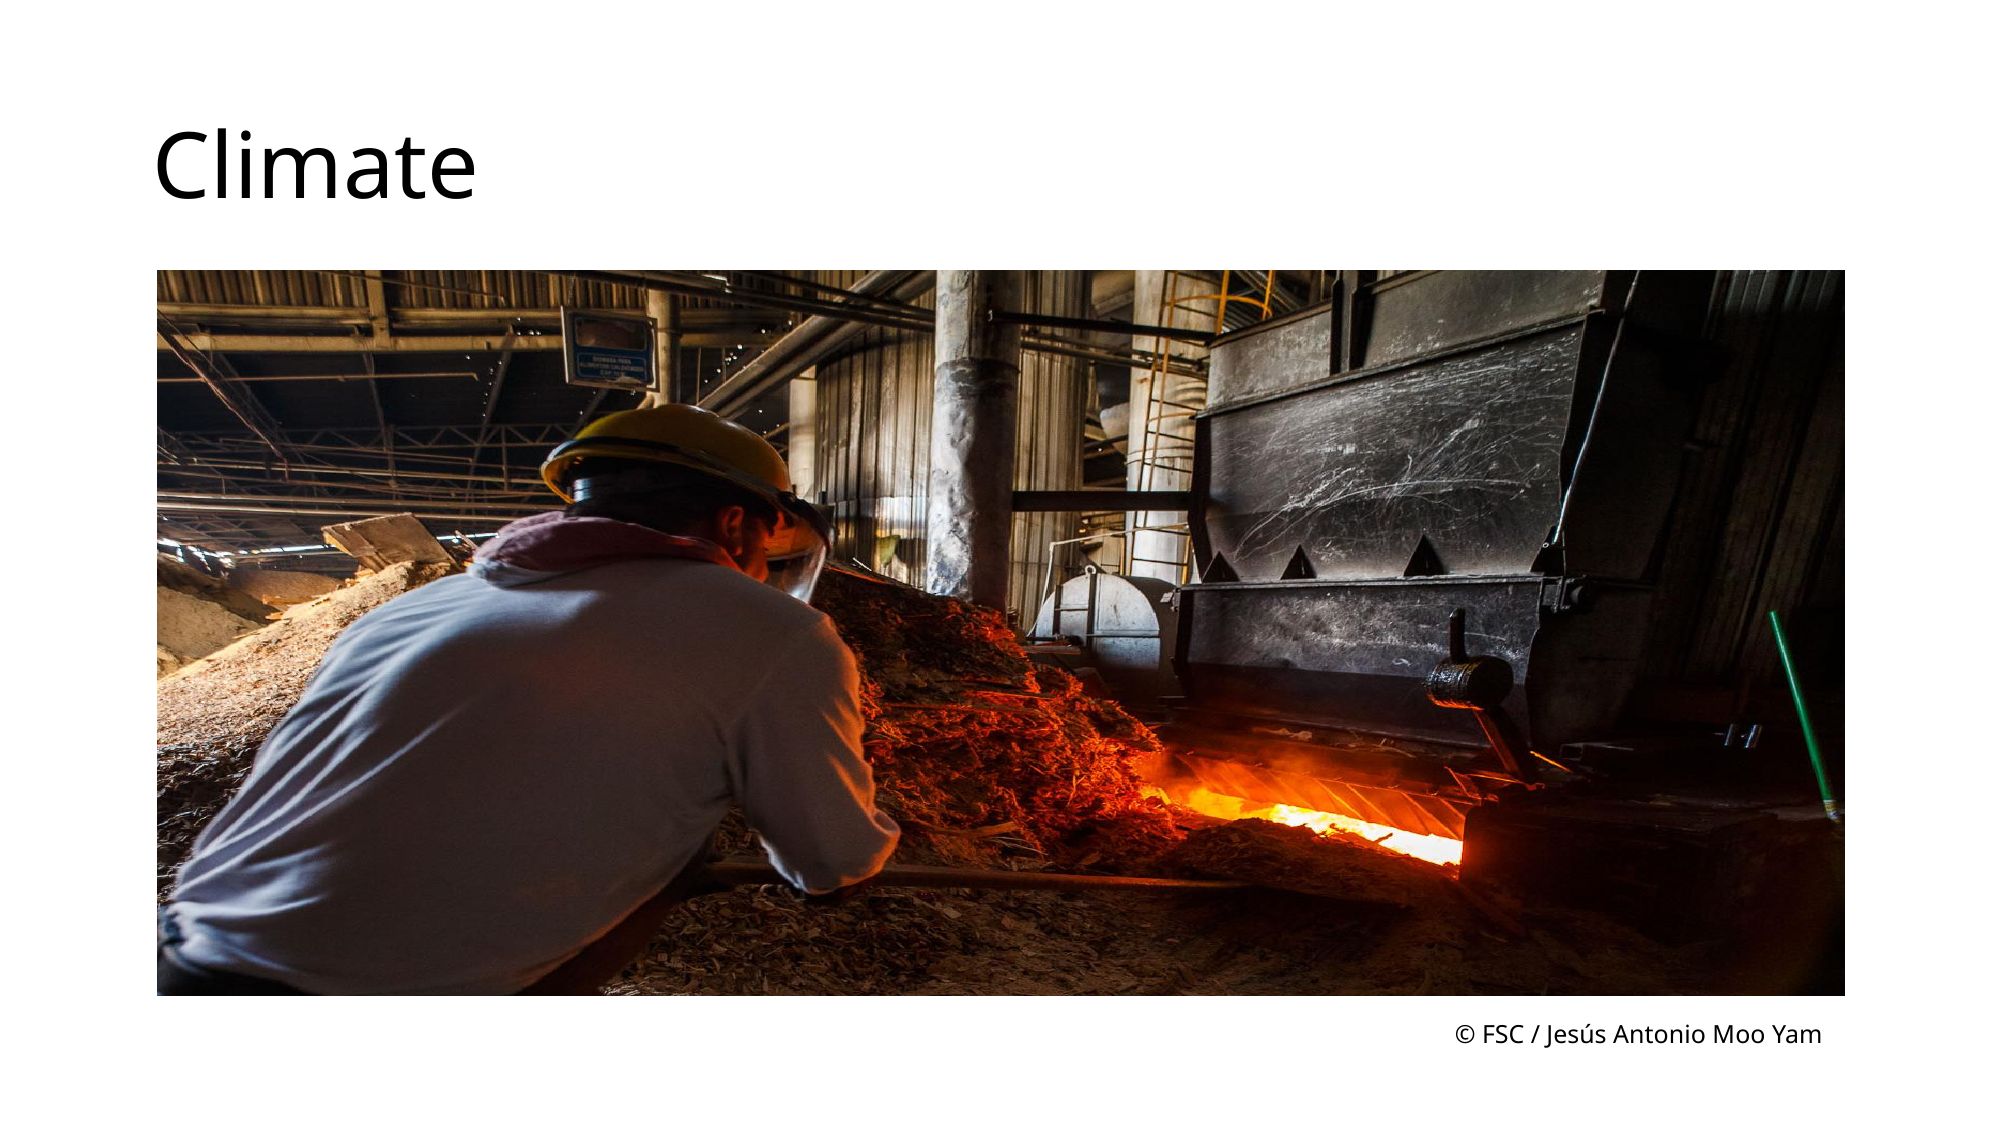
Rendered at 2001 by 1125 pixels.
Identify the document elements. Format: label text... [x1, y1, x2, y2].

text_box © FSC / Jesús Antonio Moo Yam [930, 1010, 1845, 1056]
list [156, 269, 1845, 996]
title Climate [137, 59, 1863, 278]
